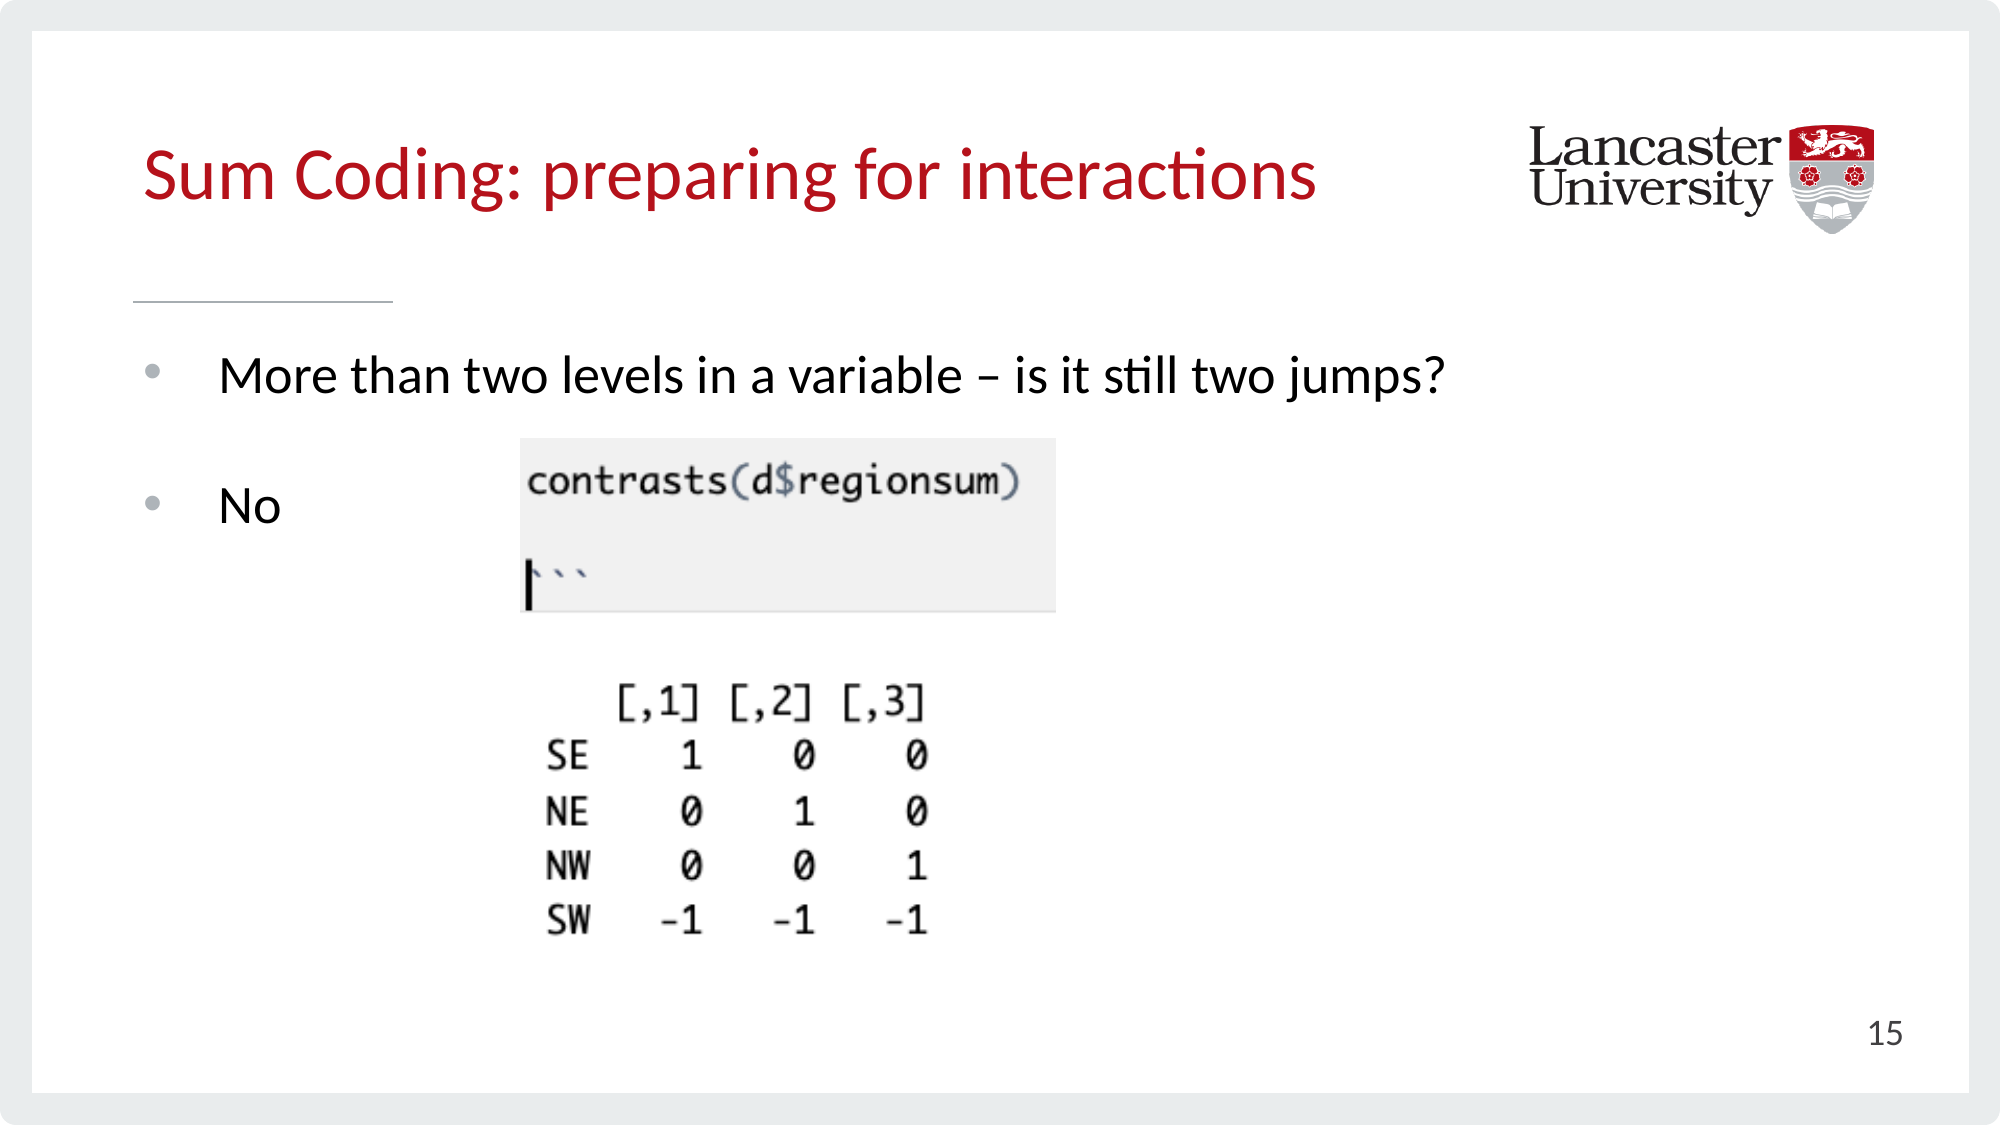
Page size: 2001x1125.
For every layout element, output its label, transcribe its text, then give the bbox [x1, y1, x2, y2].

slide_number 15 [1468, 1001, 1919, 1061]
list More than two levels in a variable – is it still two jumps? No [128, 298, 1833, 1047]
picture [520, 438, 1056, 977]
title Sum Coding: preparing for interactions [128, 78, 1448, 279]
